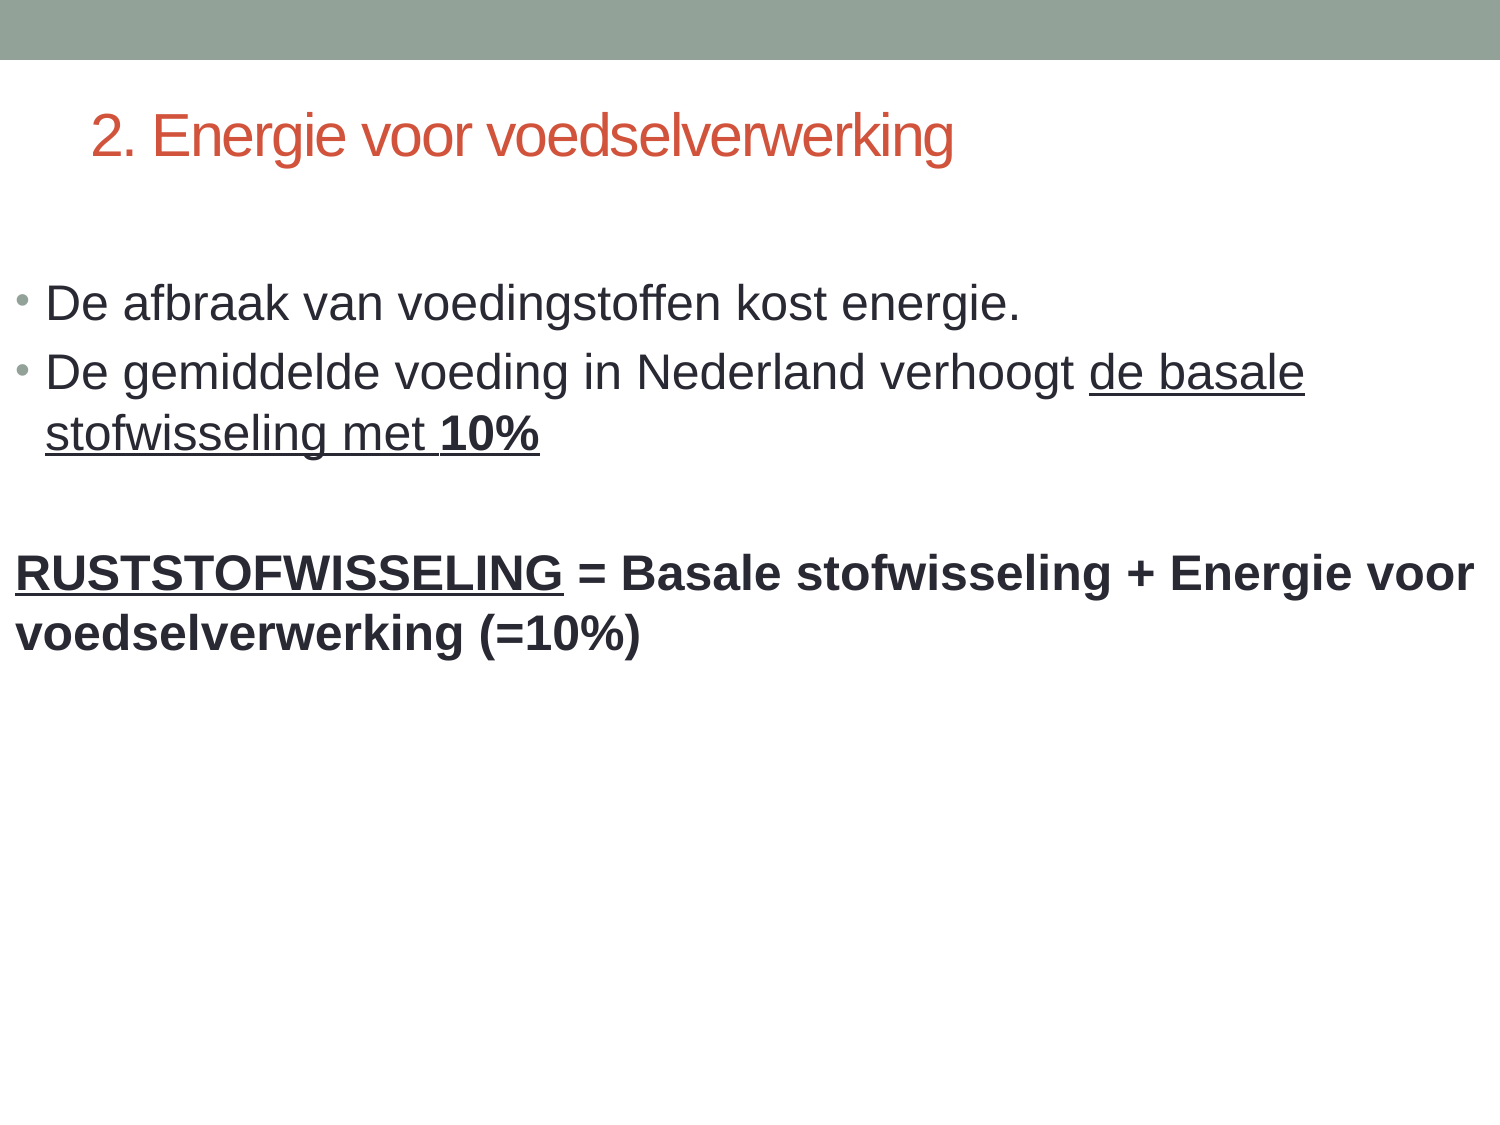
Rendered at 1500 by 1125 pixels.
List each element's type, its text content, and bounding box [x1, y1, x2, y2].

title 2. Energie voor voedselverwerking [75, 87, 1425, 250]
list De afbraak van voedingstoffen kost energie. De gemiddelde voeding in Nederland verhoogt de basale stofwisseling met 10% RUSTSTOFWISSELING = Basale stofwisseling + Energie voor voedselverwerking (=10%) [0, 262, 1500, 1063]
